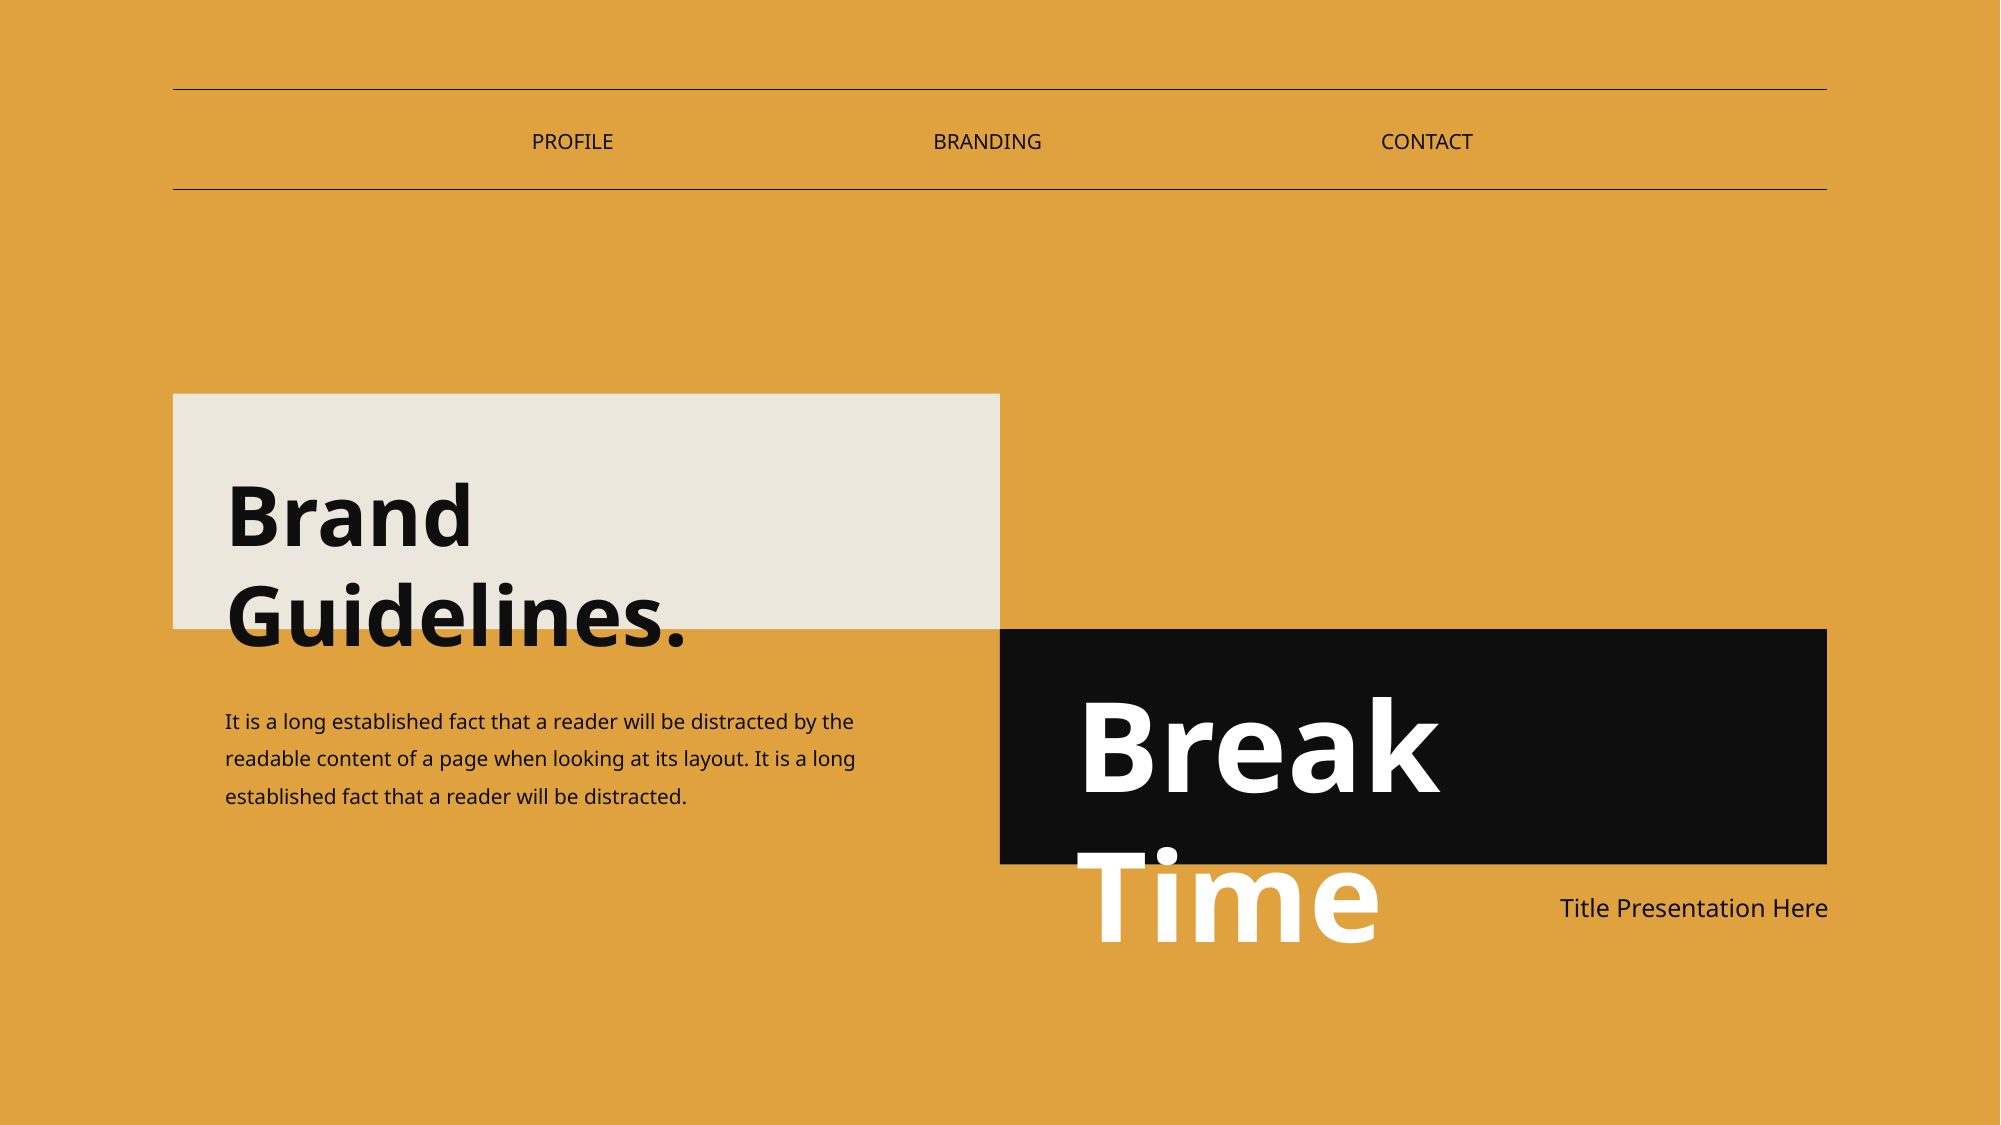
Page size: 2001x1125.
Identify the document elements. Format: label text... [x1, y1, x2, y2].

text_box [437, 121, 1563, 162]
text_box [999, 628, 1828, 865]
text_box Break Time [1060, 660, 1794, 772]
text_box [172, 393, 1001, 630]
text_box It is a long established fact that a reader will be distracted by the readable content of a page when looking at its layout. It is a long established fact that a reader will be distracted. [210, 688, 948, 816]
text_box Title Presentation Here [1527, 885, 1844, 930]
text_box Brand Guidelines. [210, 455, 963, 568]
